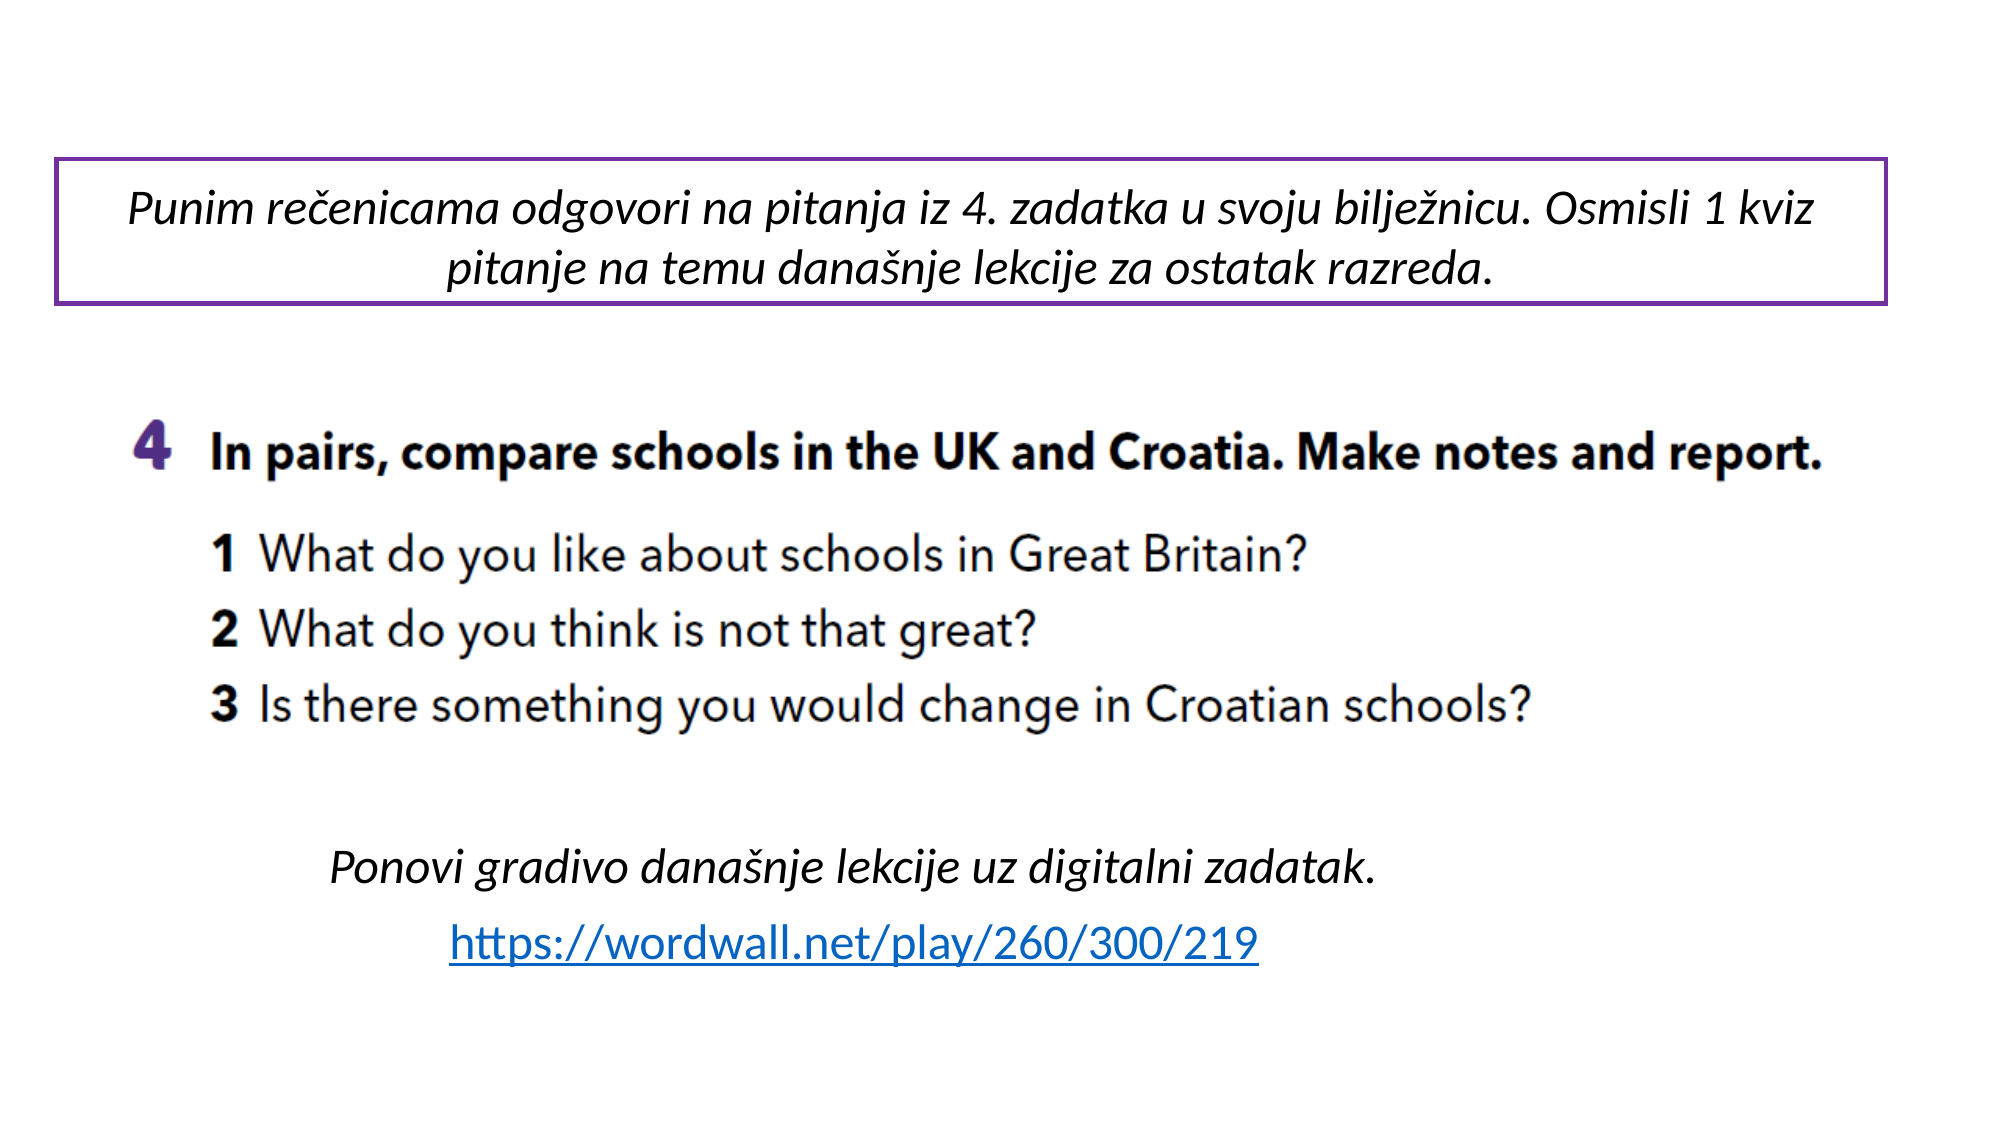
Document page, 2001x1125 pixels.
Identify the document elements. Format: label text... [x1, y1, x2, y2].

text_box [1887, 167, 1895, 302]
picture [122, 401, 1836, 755]
text_box [55, 158, 1887, 305]
text_box https://wordwall.net/play/260/300/219 [423, 901, 1443, 977]
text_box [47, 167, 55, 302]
text_box Ponovi gradivo današnje lekcije uz digitalni zadatak. [314, 826, 2000, 901]
